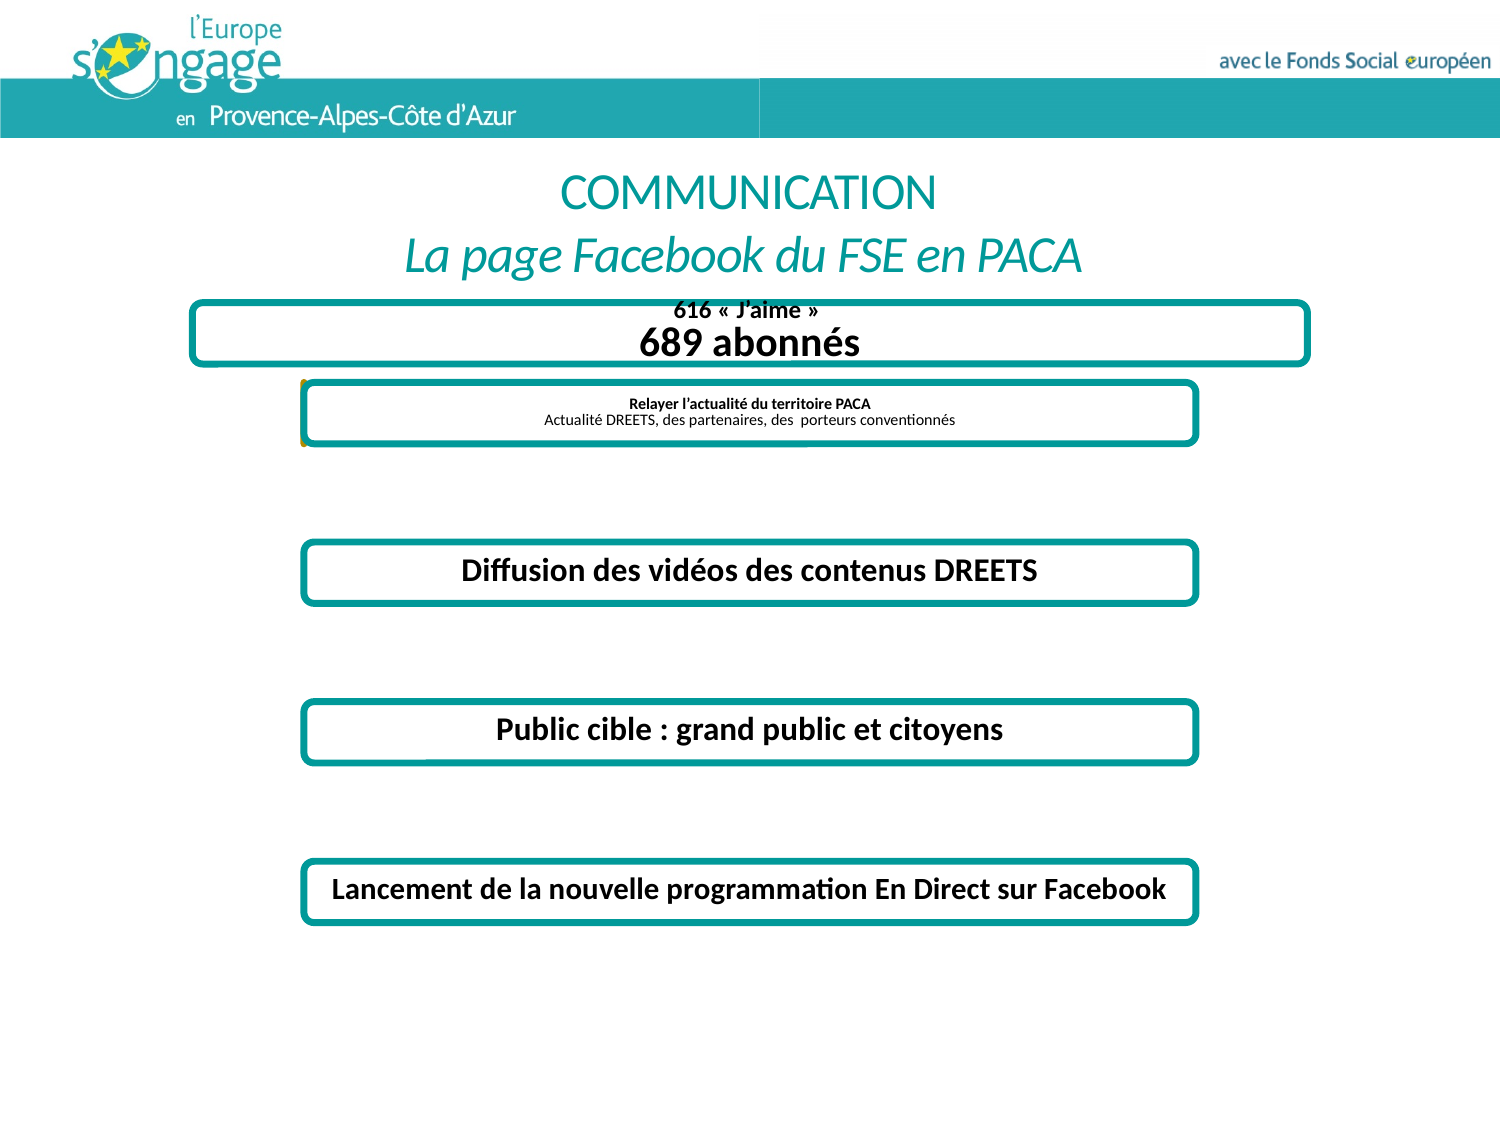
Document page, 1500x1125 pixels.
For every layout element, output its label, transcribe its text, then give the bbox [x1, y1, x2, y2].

picture [1205, 45, 1500, 76]
title COMMUNICATION La page Facebook du FSE en PACA [74, 151, 1424, 301]
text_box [0, 14, 1500, 138]
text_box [52, 302, 1448, 1083]
